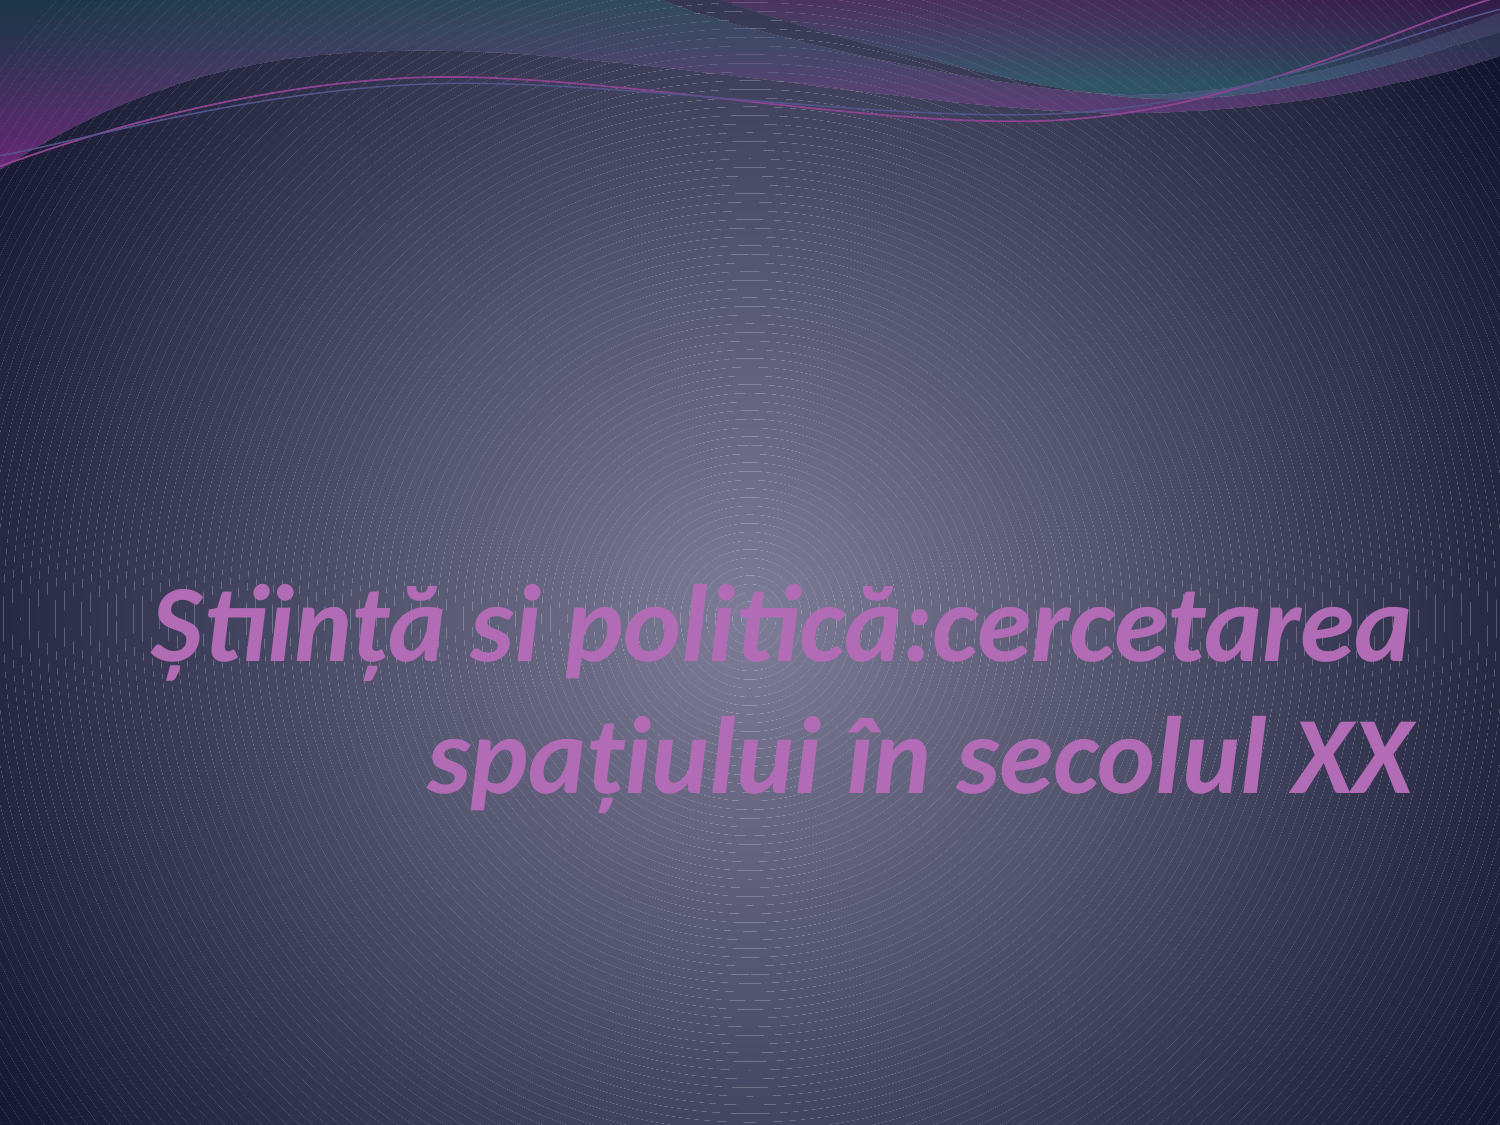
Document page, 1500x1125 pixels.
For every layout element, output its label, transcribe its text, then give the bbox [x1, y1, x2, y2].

title Știință si politică:cercetarea spațiului în secolul XX [128, 515, 1418, 816]
subtitle [87, 529, 1377, 818]
